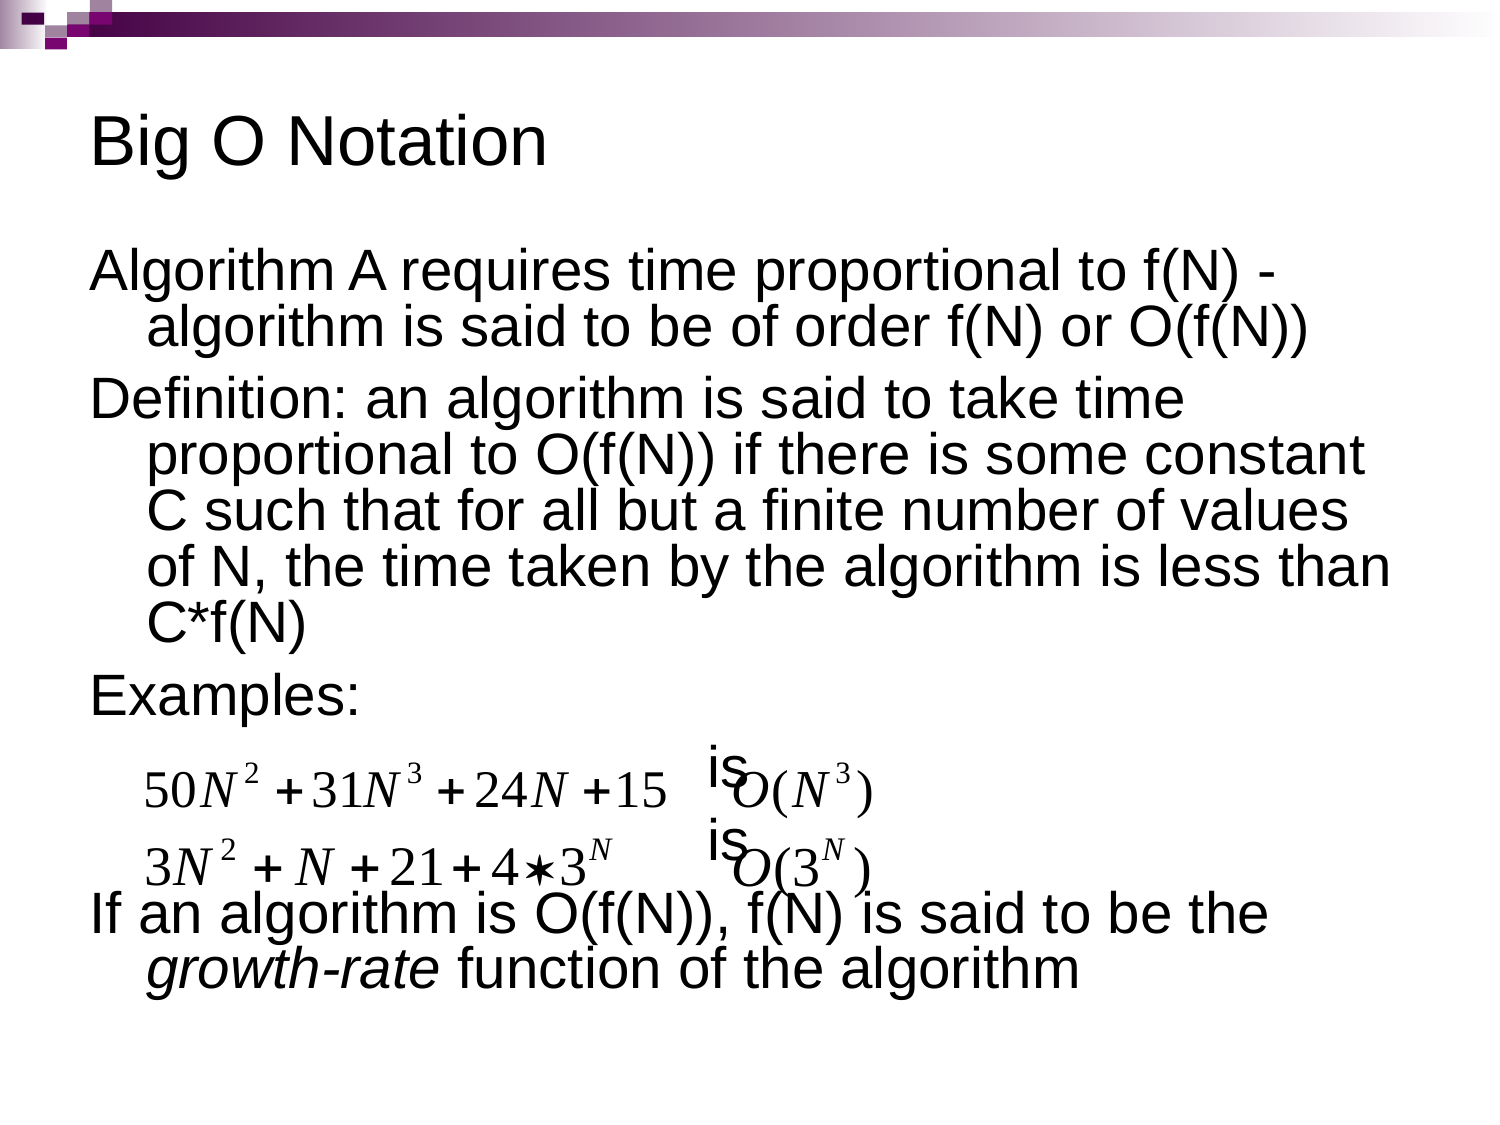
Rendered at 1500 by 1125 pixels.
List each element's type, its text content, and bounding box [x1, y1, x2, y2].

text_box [137, 749, 675, 821]
title Big O Notation [75, 75, 1425, 200]
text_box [724, 824, 884, 910]
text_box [137, 824, 625, 900]
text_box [724, 749, 885, 830]
list Algorithm A requires time proportional to f(N) - algorithm is said to be of order f(N) or O(f(N)) Definition: an algorithm is said to take time proportional to O(f(N)) if there is some constant C such that for all but a finite number of values of N, the time taken by the algorithm is less than C*f(N) Examples: is is If an algorithm is O(f(N)), f(N) is said to be the growth-rate function of the algorithm [75, 237, 1425, 1050]
